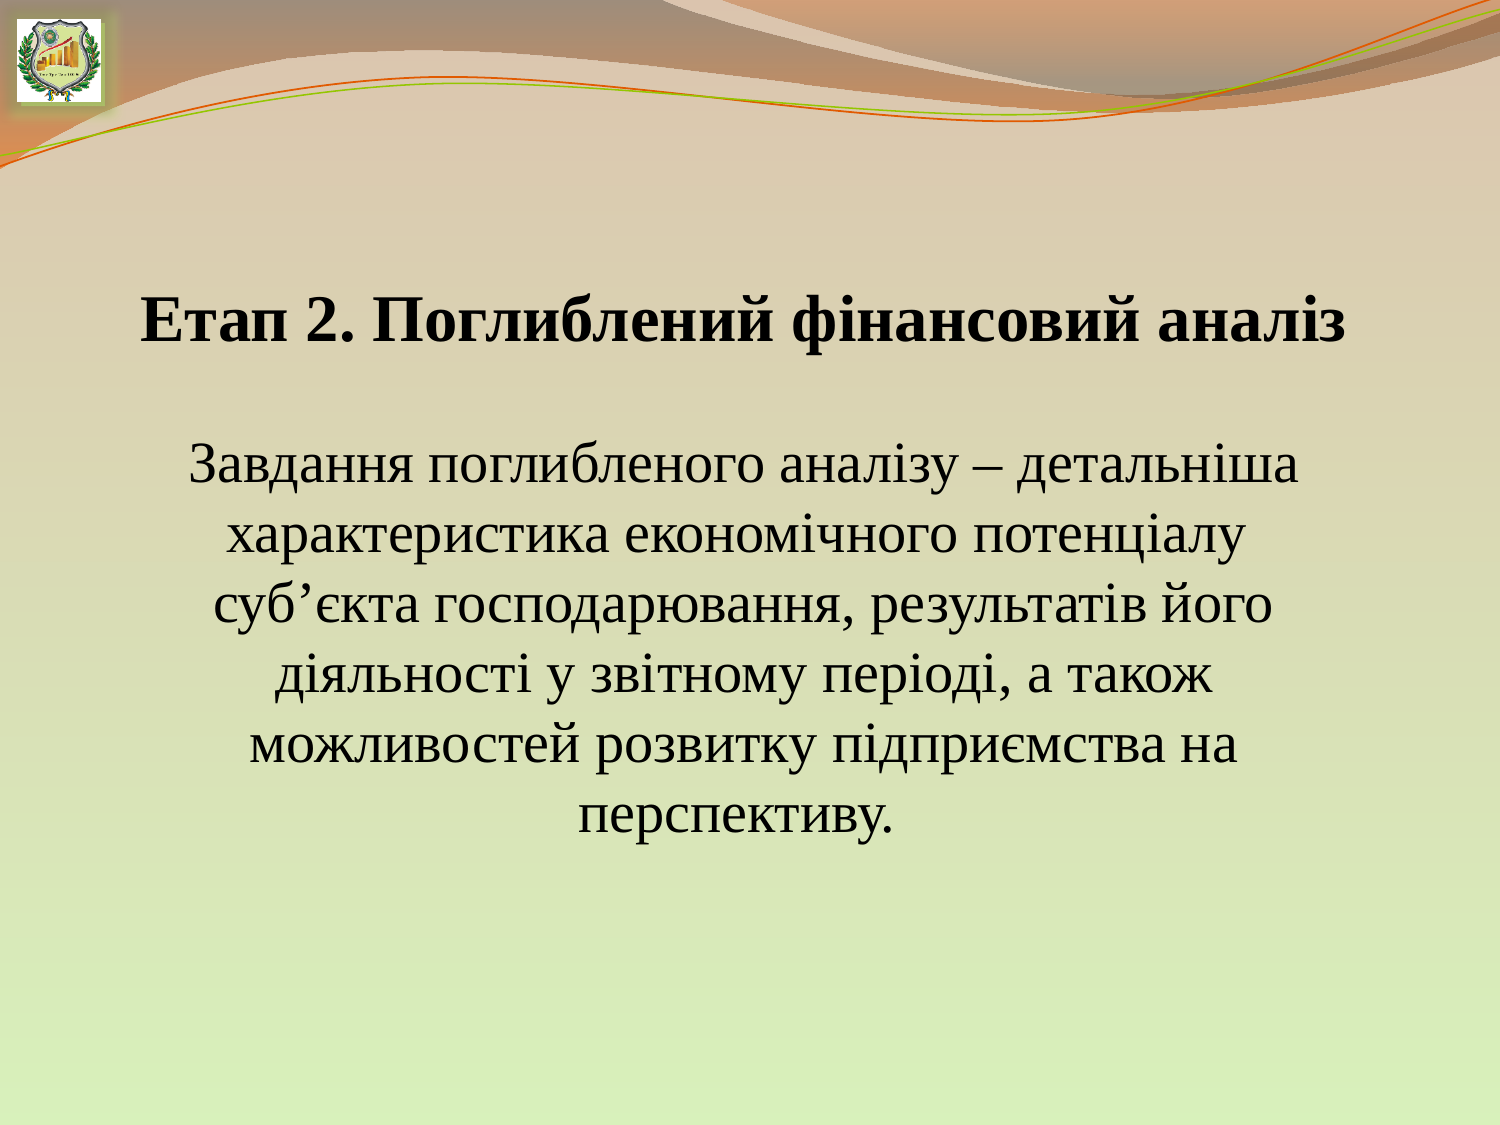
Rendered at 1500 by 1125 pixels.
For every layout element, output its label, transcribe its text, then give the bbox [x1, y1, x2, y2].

text_box Етап 2. Поглиблений фінансовий аналіз Завдання поглибленого аналізу – детальніша характеристика економічного потенціалу суб’єкта господарювання, результатів його діяльності у звітному періоді, а також можливостей розвитку підприємства на перспективу. [112, 267, 1376, 852]
picture [17, 18, 101, 102]
